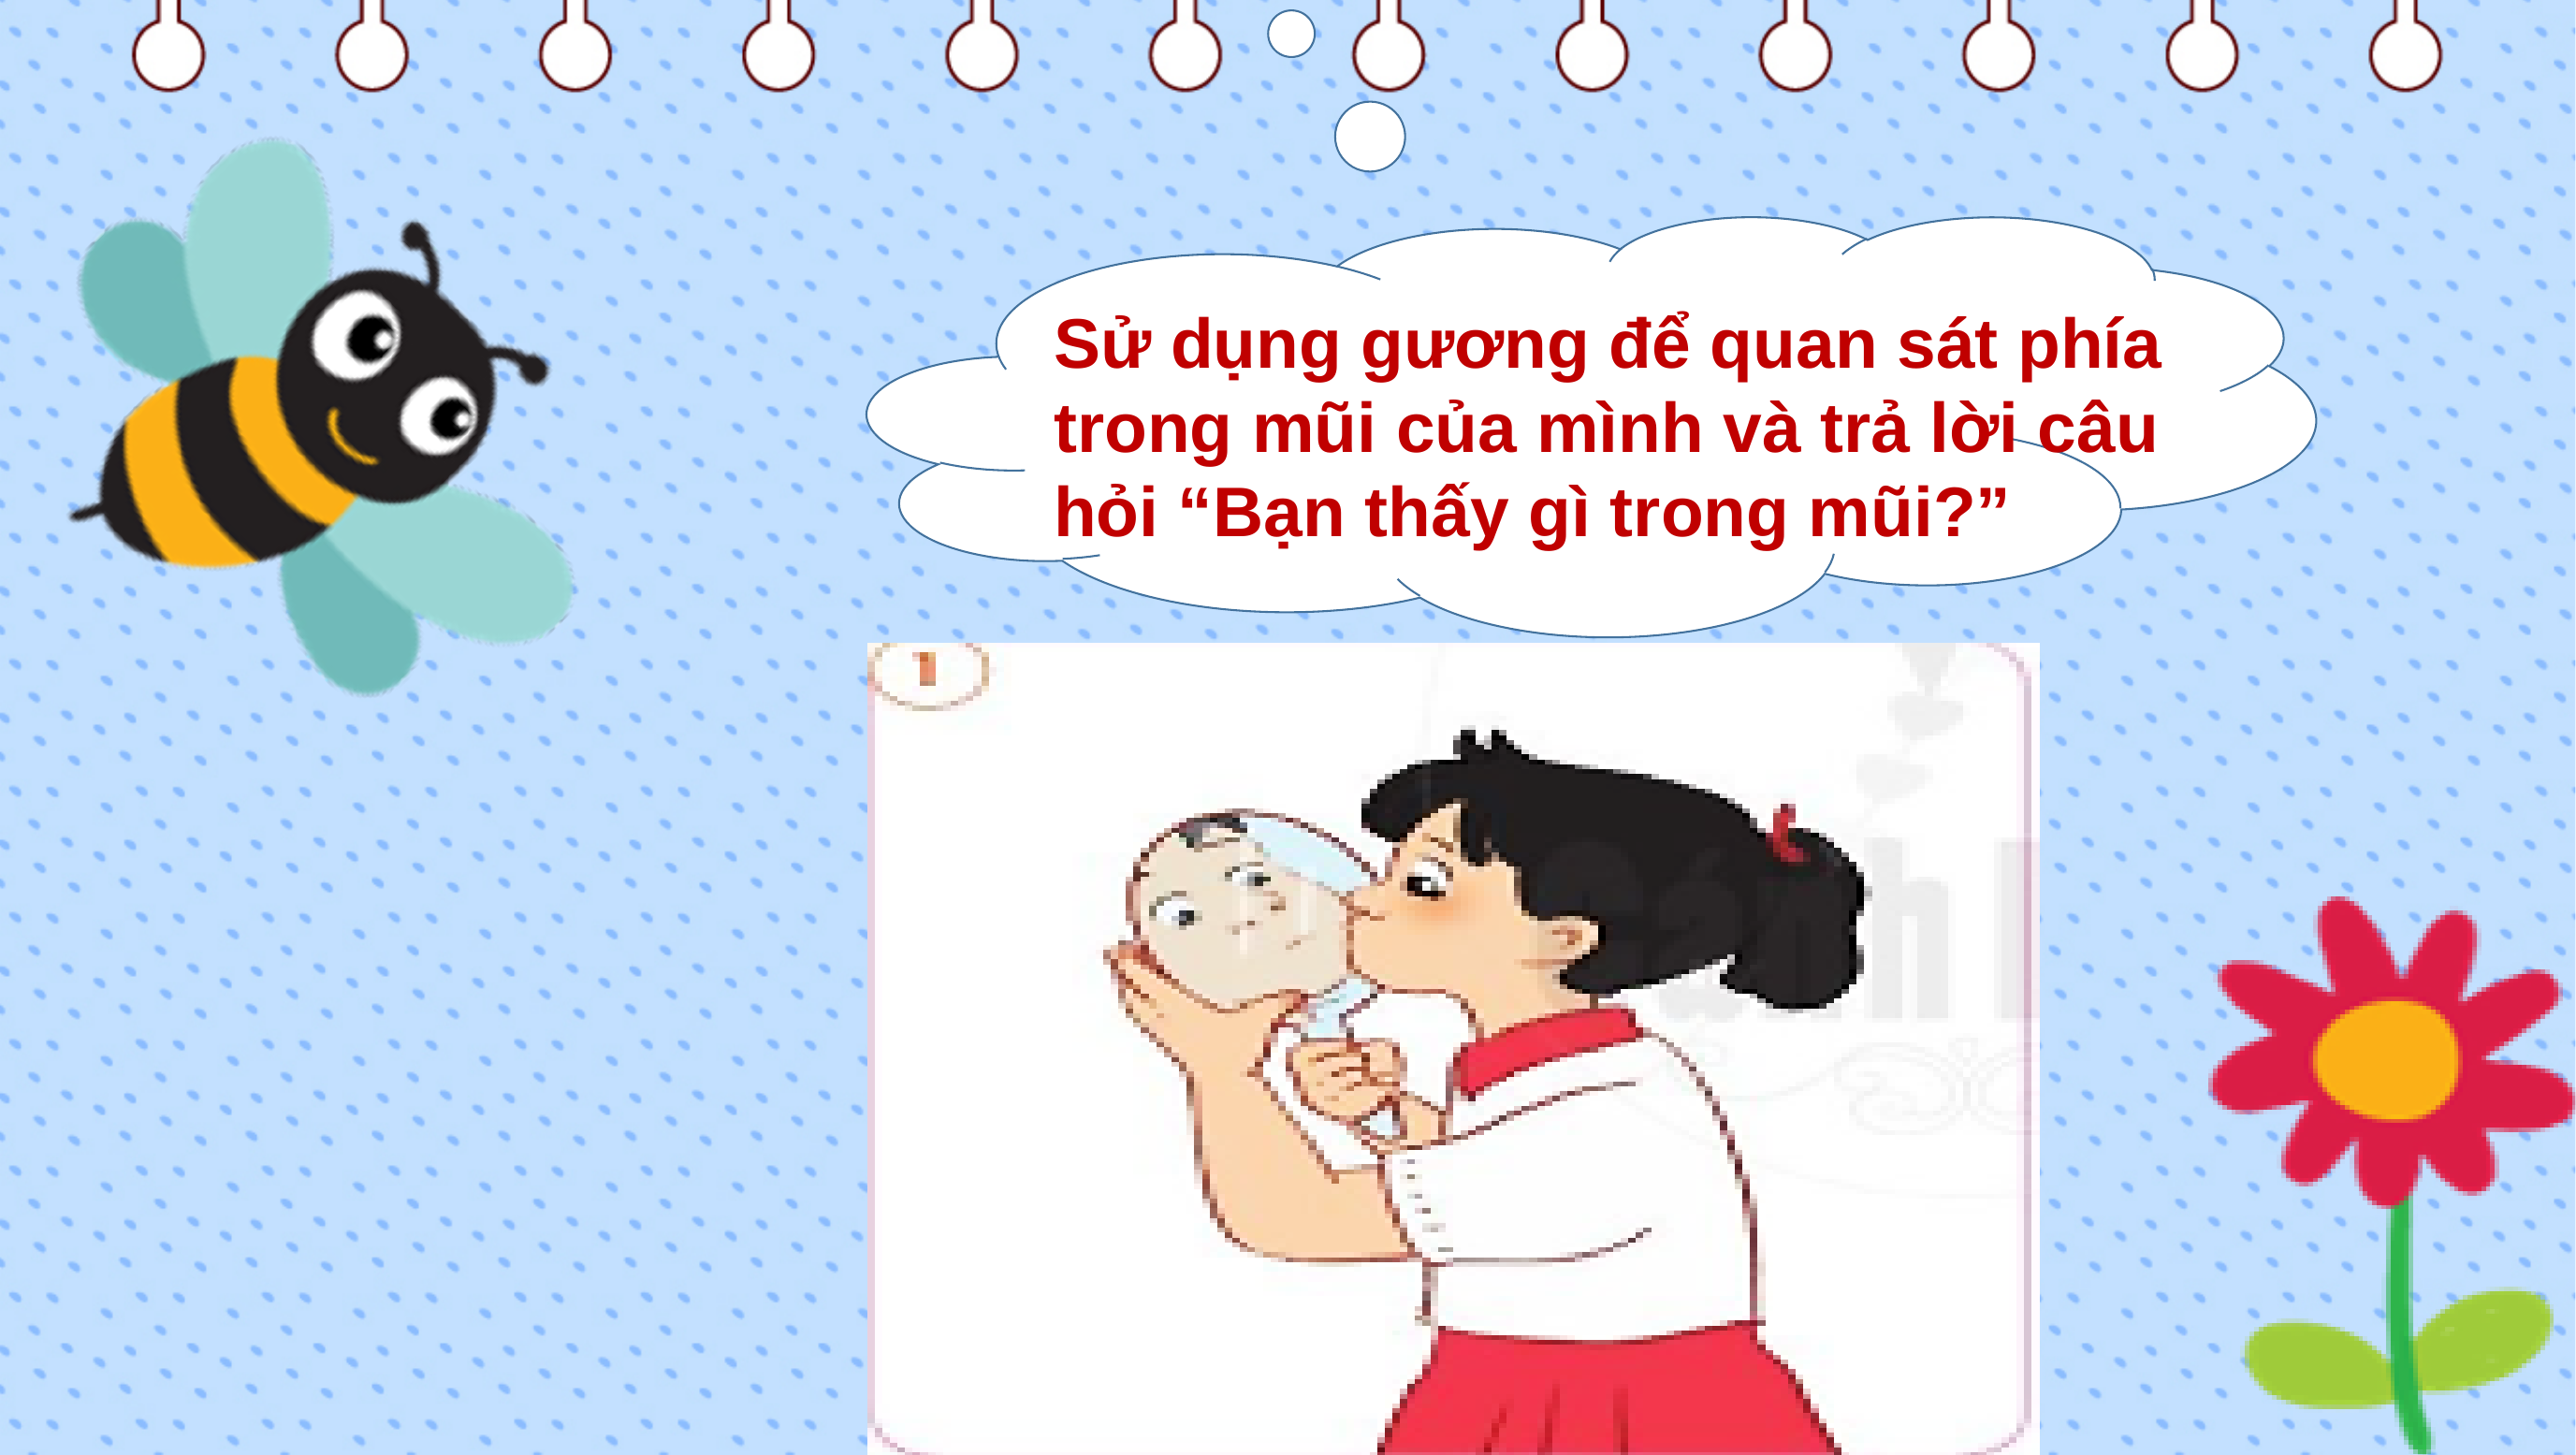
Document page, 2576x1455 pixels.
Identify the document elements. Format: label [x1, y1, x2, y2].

picture [0, 0, 2576, 1455]
text_box [867, 215, 2316, 636]
